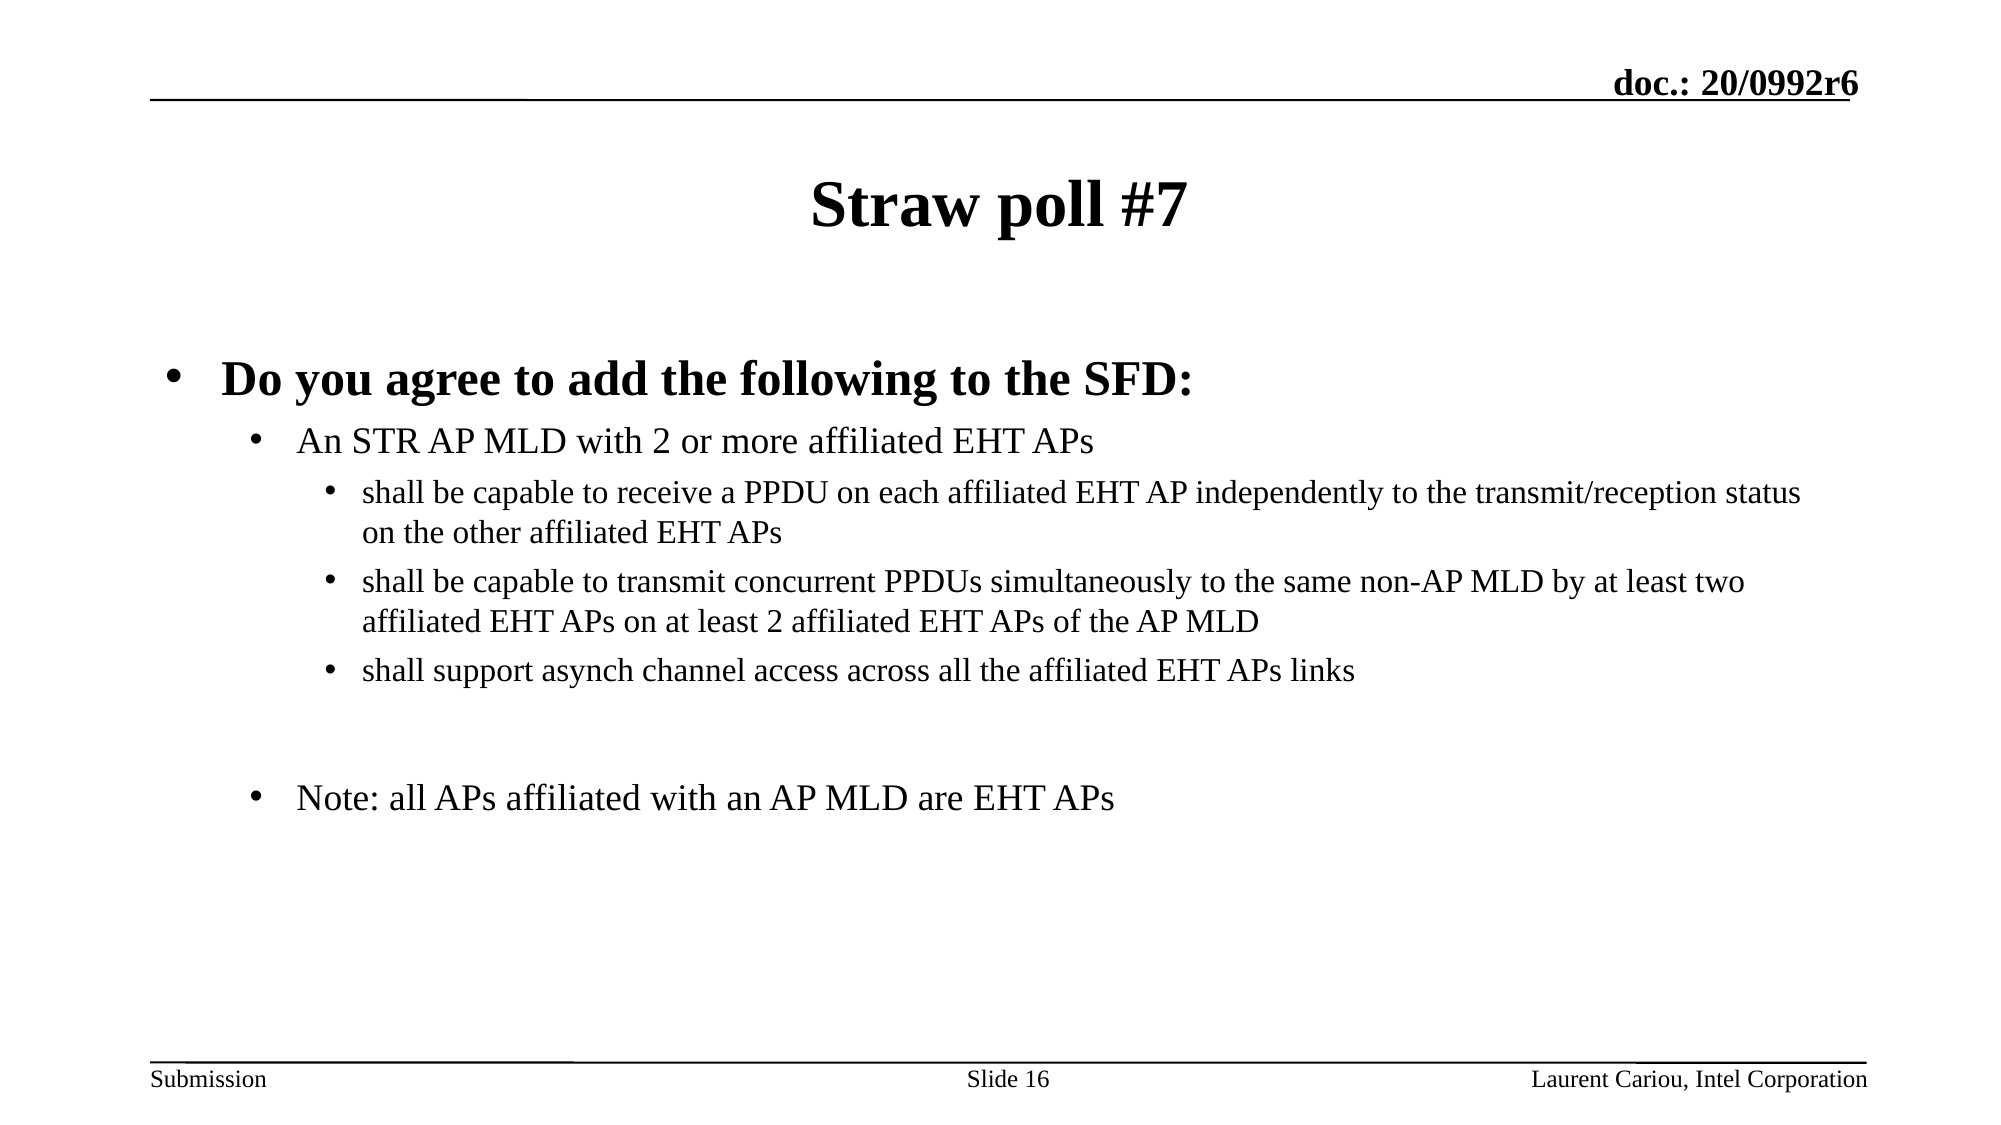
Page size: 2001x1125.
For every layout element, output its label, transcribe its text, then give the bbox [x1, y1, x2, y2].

title Straw poll #7 [149, 112, 1850, 288]
slide_number Slide 16 [950, 1061, 1067, 1123]
list Do you agree to add the following to the SFD: An STR AP MLD with 2 or more affiliated EHT APs shall be capable to receive a PPDU on each affiliated EHT AP independently to the transmit/reception status on the other affiliated EHT APs shall be capable to transmit concurrent PPDUs simultaneously to the same non-AP MLD by at least two affiliated EHT APs on at least 2 affiliated EHT APs of the AP MLD shall support asynch channel access across all the affiliated EHT APs links Note: all APs affiliated with an AP MLD are EHT APs [149, 337, 1850, 1013]
footer Laurent Cariou, Intel Corporation [1171, 1061, 1869, 1093]
